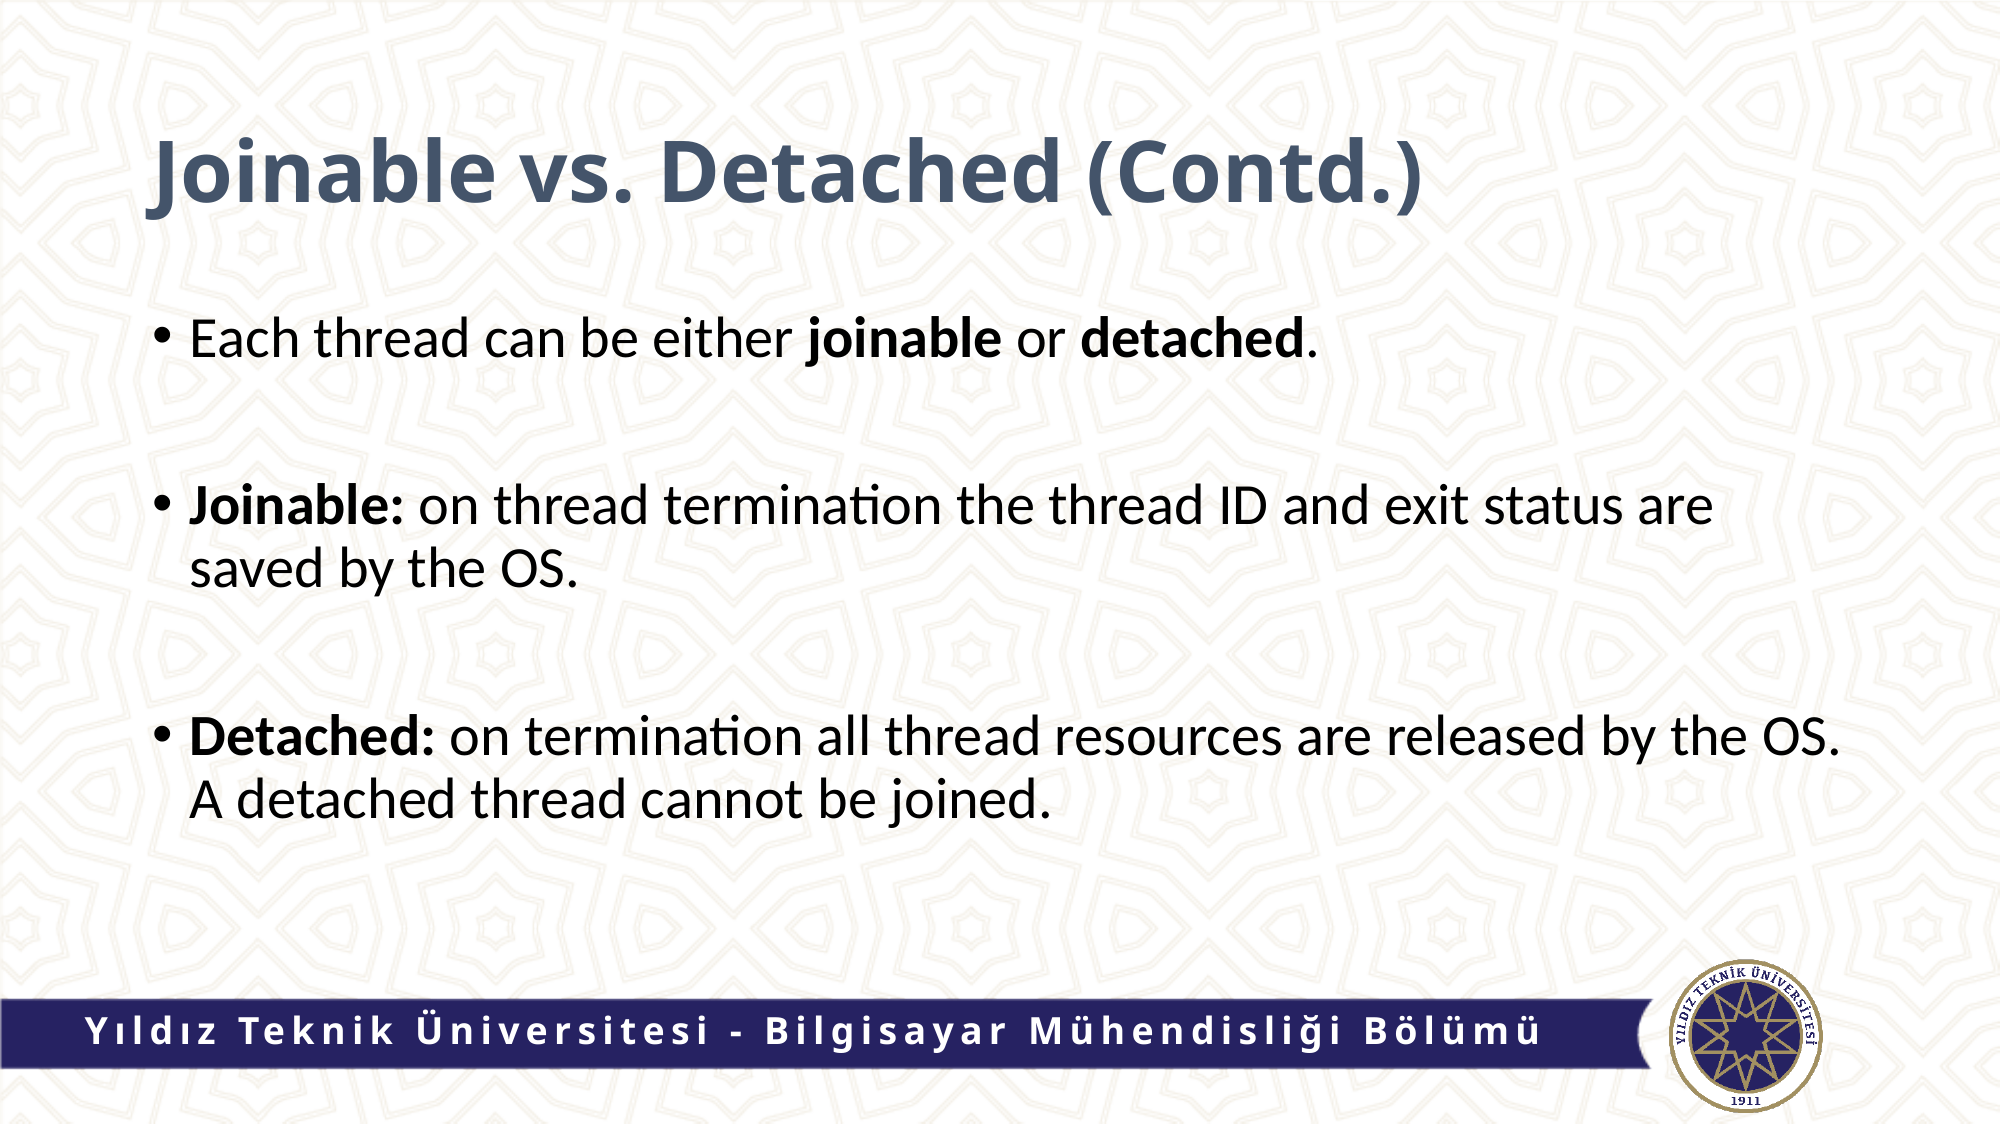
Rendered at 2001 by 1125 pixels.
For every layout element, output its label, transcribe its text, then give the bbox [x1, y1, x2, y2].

title Joinable vs. Detached (Contd.) [137, 59, 1863, 278]
list Each thread can be either joinable or detached. Joinable: on thread termination the thread ID and exit status are saved by the OS. Detached: on termination all thread resources are released by the OS. A detached thread cannot be joined. [137, 299, 1863, 982]
footer Yıldız Teknik Üniversitesi - Bilgisayar Mühendisliği Bölümü [0, 997, 1628, 1069]
picture [0, 0, 2000, 1125]
